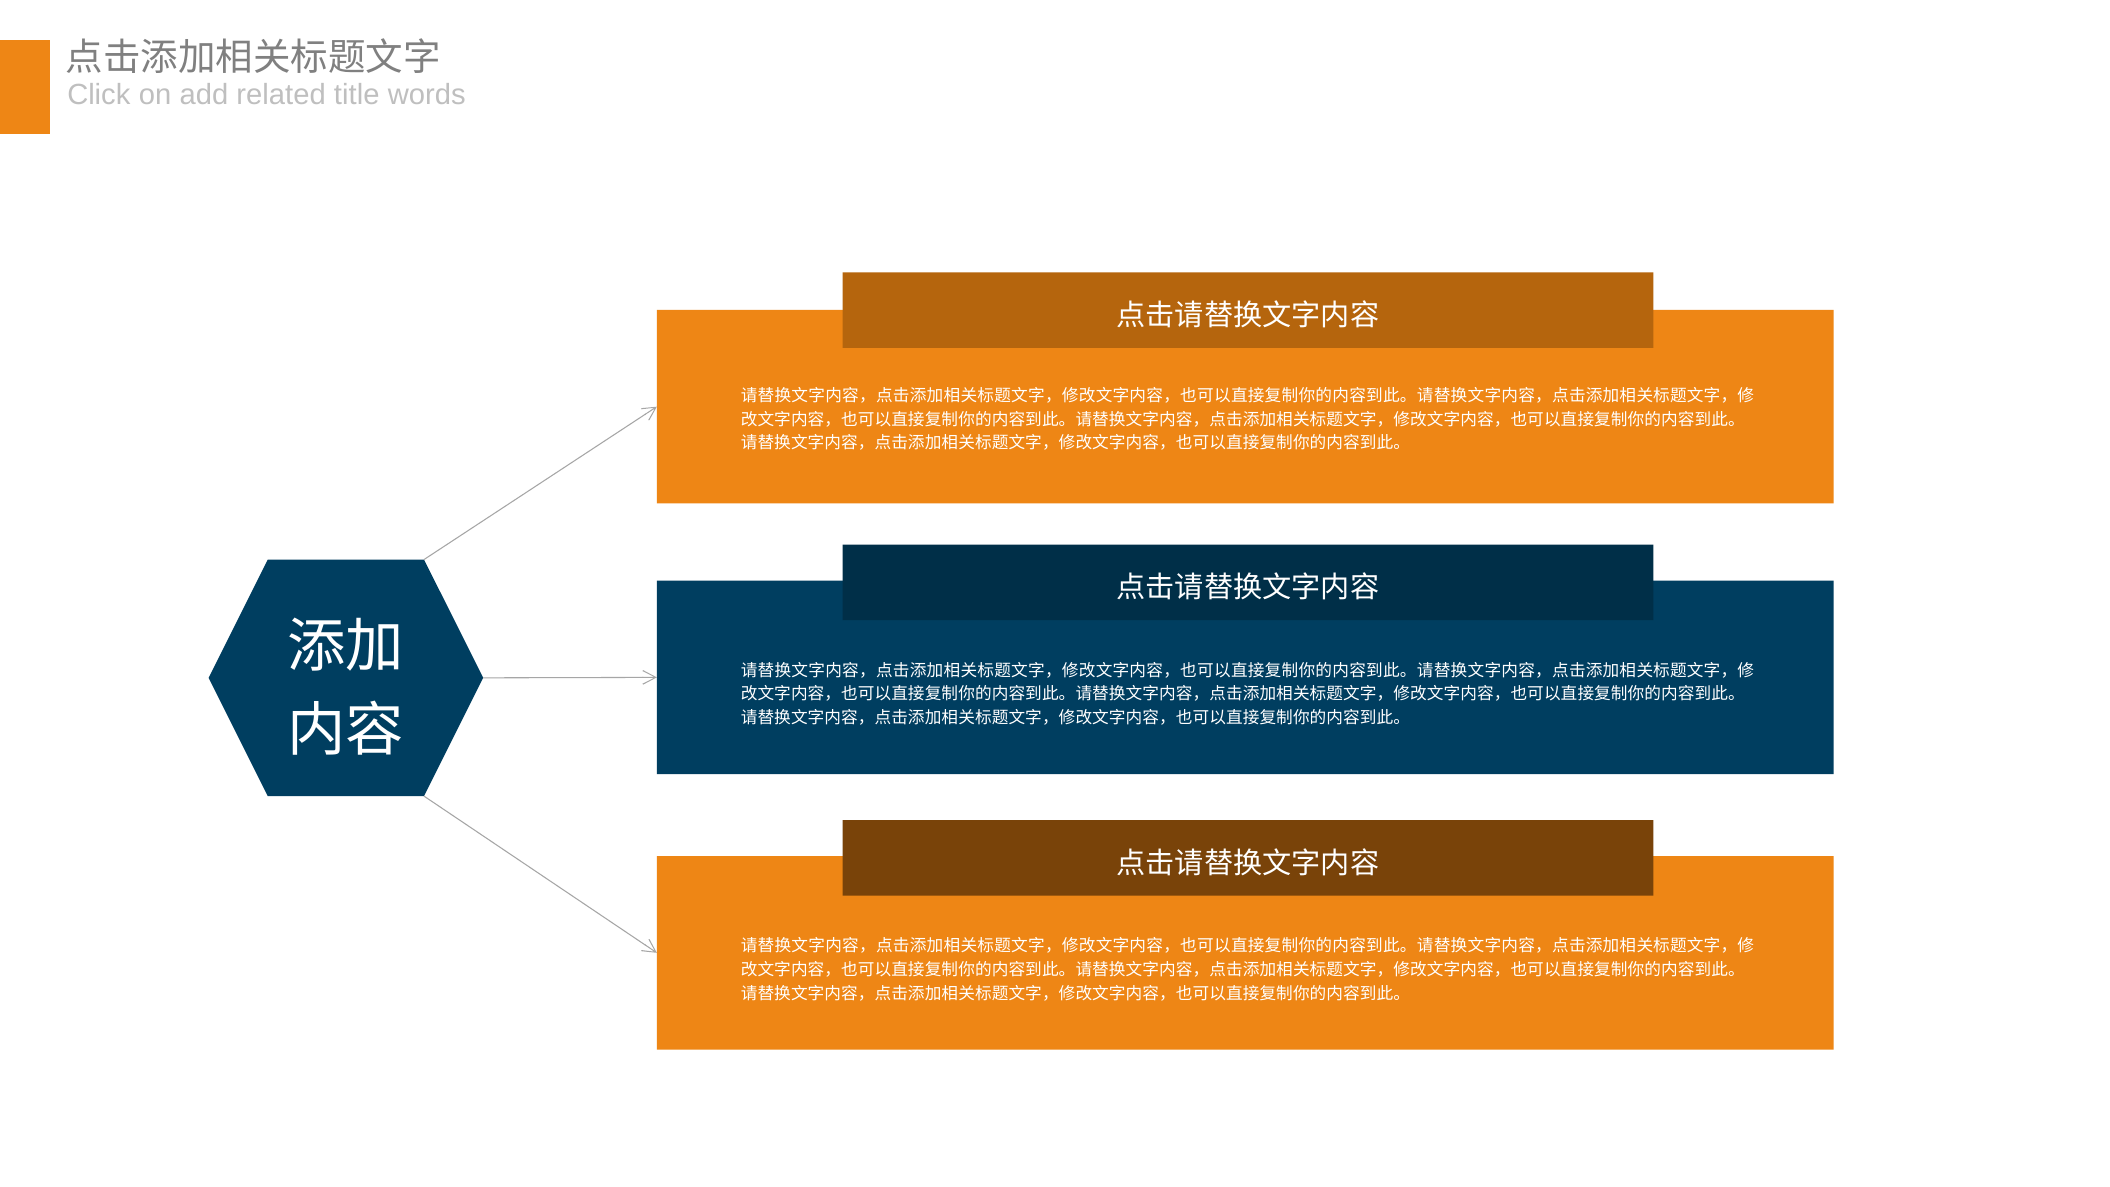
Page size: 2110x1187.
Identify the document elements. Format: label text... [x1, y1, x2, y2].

text_box 请替换文字内容，点击添加相关标题文字，修改文字内容，也可以直接复制你的内容到此。请替换文字内容，点击添加相关标题文字，修改文字内容，也可以直接复制你的内容到此。请替换文字内容，点击添加相关标题文字，修改文字内容，也可以直接复制你的内容到此。 请替换文字内容，点击添加相关标题文字，修改文字内容，也可以直接复制你的内容到此。 [724, 647, 1772, 735]
text_box 请替换文字内容，点击添加相关标题文字，修改文字内容，也可以直接复制你的内容到此。请替换文字内容，点击添加相关标题文字，修改文字内容，也可以直接复制你的内容到此。请替换文字内容，点击添加相关标题文字，修改文字内容，也可以直接复制你的内容到此。 请替换文字内容，点击添加相关标题文字，修改文字内容，也可以直接复制你的内容到此。 [724, 922, 1772, 1011]
text_box [656, 309, 1835, 504]
text_box 点击请替换文字内容 [842, 271, 1654, 349]
text_box [656, 855, 1835, 1051]
text_box 请替换文字内容，点击添加相关标题文字，修改文字内容，也可以直接复制你的内容到此。请替换文字内容，点击添加相关标题文字，修改文字内容，也可以直接复制你的内容到此。请替换文字内容，点击添加相关标题文字，修改文字内容，也可以直接复制你的内容到此。 请替换文字内容，点击添加相关标题文字，修改文字内容，也可以直接复制你的内容到此。 [724, 372, 1772, 461]
text_box 点击请替换文字内容 [842, 819, 1654, 897]
text_box 添加内容 [207, 558, 484, 798]
text_box Click on add related title words [51, 67, 488, 119]
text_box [423, 406, 657, 560]
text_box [423, 796, 657, 953]
text_box 点击请替换文字内容 [842, 544, 1654, 621]
text_box [656, 580, 1835, 775]
text_box 点击添加相关标题文字 [49, 25, 524, 97]
